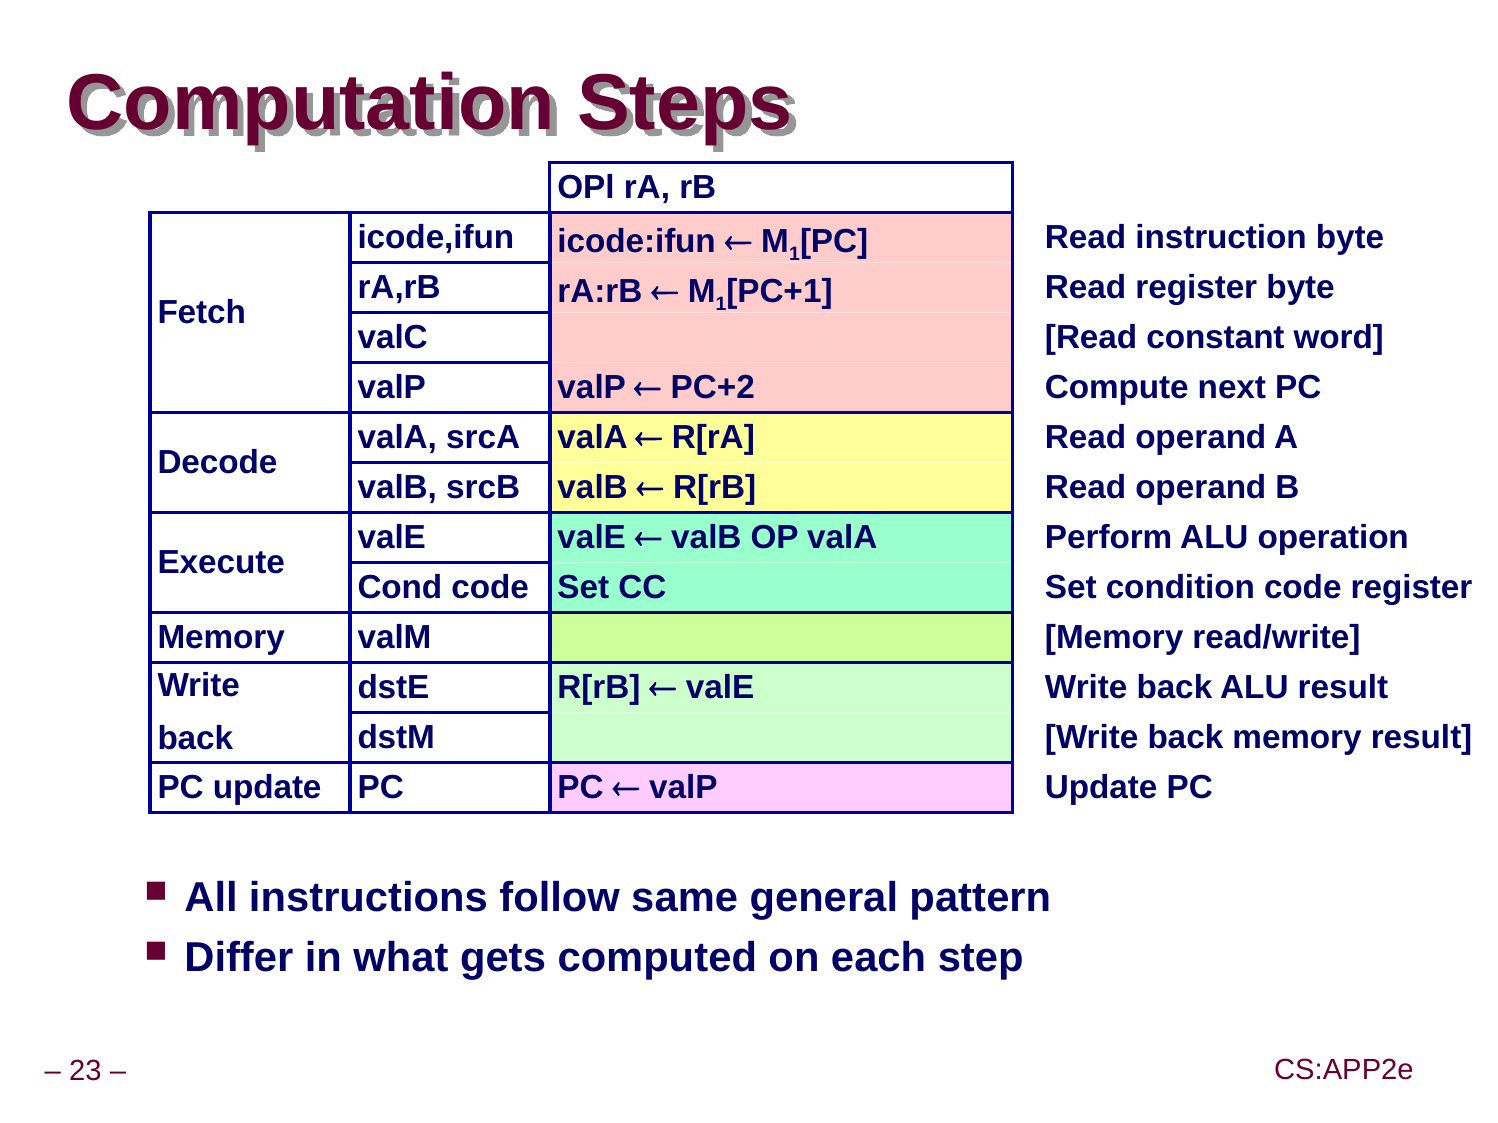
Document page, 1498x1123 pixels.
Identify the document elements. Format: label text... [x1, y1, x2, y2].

text_box valE [350, 512, 550, 562]
text_box Perform ALU operation [1037, 512, 1498, 562]
text_box Read operand B [1037, 462, 1498, 512]
text_box Set condition code register [1037, 562, 1498, 612]
text_box Write back [150, 662, 350, 762]
text_box [550, 612, 1013, 662]
text_box Cond code [350, 562, 550, 612]
text_box Execute [150, 512, 350, 612]
text_box PC  valP [550, 762, 1013, 813]
text_box [550, 412, 1013, 512]
text_box rA,rB [350, 262, 550, 312]
text_box Read register byte [1037, 262, 1498, 312]
text_box valC [350, 312, 550, 362]
text_box Fetch [150, 212, 350, 412]
text_box [550, 212, 1013, 412]
text_box valA, srcA [350, 412, 550, 462]
text_box [Memory read/write] [1037, 612, 1498, 662]
text_box valP [350, 362, 550, 412]
text_box dstE [350, 662, 550, 712]
text_box Update PC [1037, 762, 1498, 813]
text_box [550, 512, 1013, 612]
text_box Write back ALU result [1037, 662, 1498, 712]
text_box dstM [350, 712, 550, 762]
text_box Memory [150, 612, 350, 662]
text_box valB, srcB [350, 462, 550, 512]
list All instructions follow same general pattern Differ in what gets computed on each step [47, 862, 1409, 1056]
text_box [Write back memory result] [1037, 712, 1498, 762]
text_box Read operand A [1037, 412, 1498, 462]
text_box valM [350, 612, 550, 662]
text_box PC update [150, 762, 350, 813]
text_box [550, 662, 1013, 762]
text_box Read instruction byte [1037, 212, 1498, 262]
text_box PC [350, 762, 550, 813]
text_box Compute next PC [1037, 362, 1498, 412]
text_box icode,ifun [350, 212, 550, 262]
text_box OPl rA, rB [549, 162, 1013, 212]
text_box Decode [150, 412, 350, 512]
text_box [Read constant word] [1037, 312, 1498, 362]
title Computation Steps [66, 40, 1495, 169]
